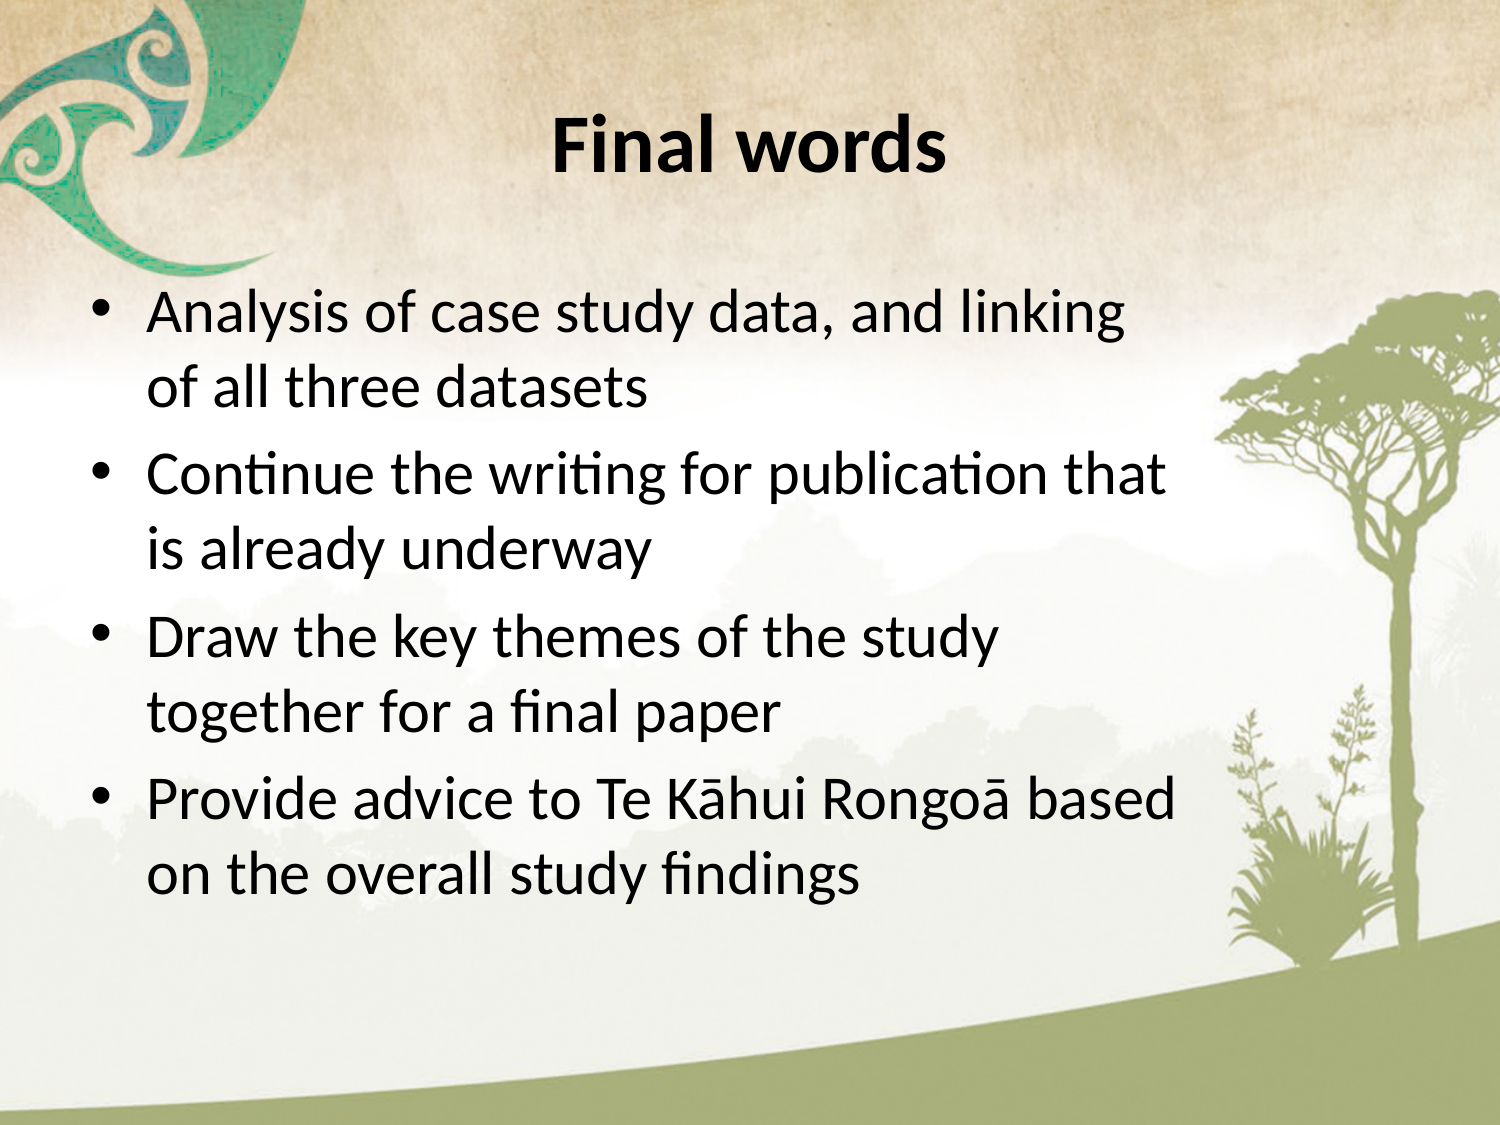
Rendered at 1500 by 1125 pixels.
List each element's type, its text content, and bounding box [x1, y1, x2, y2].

list Analysis of case study data, and linking of all three datasets Continue the writing for publication that is already underway Draw the key themes of the study together for a final paper Provide advice to Te Kāhui Rongoā based on the overall study findings [75, 262, 1209, 1005]
picture [0, 0, 1500, 1125]
title Final words [75, 45, 1425, 233]
